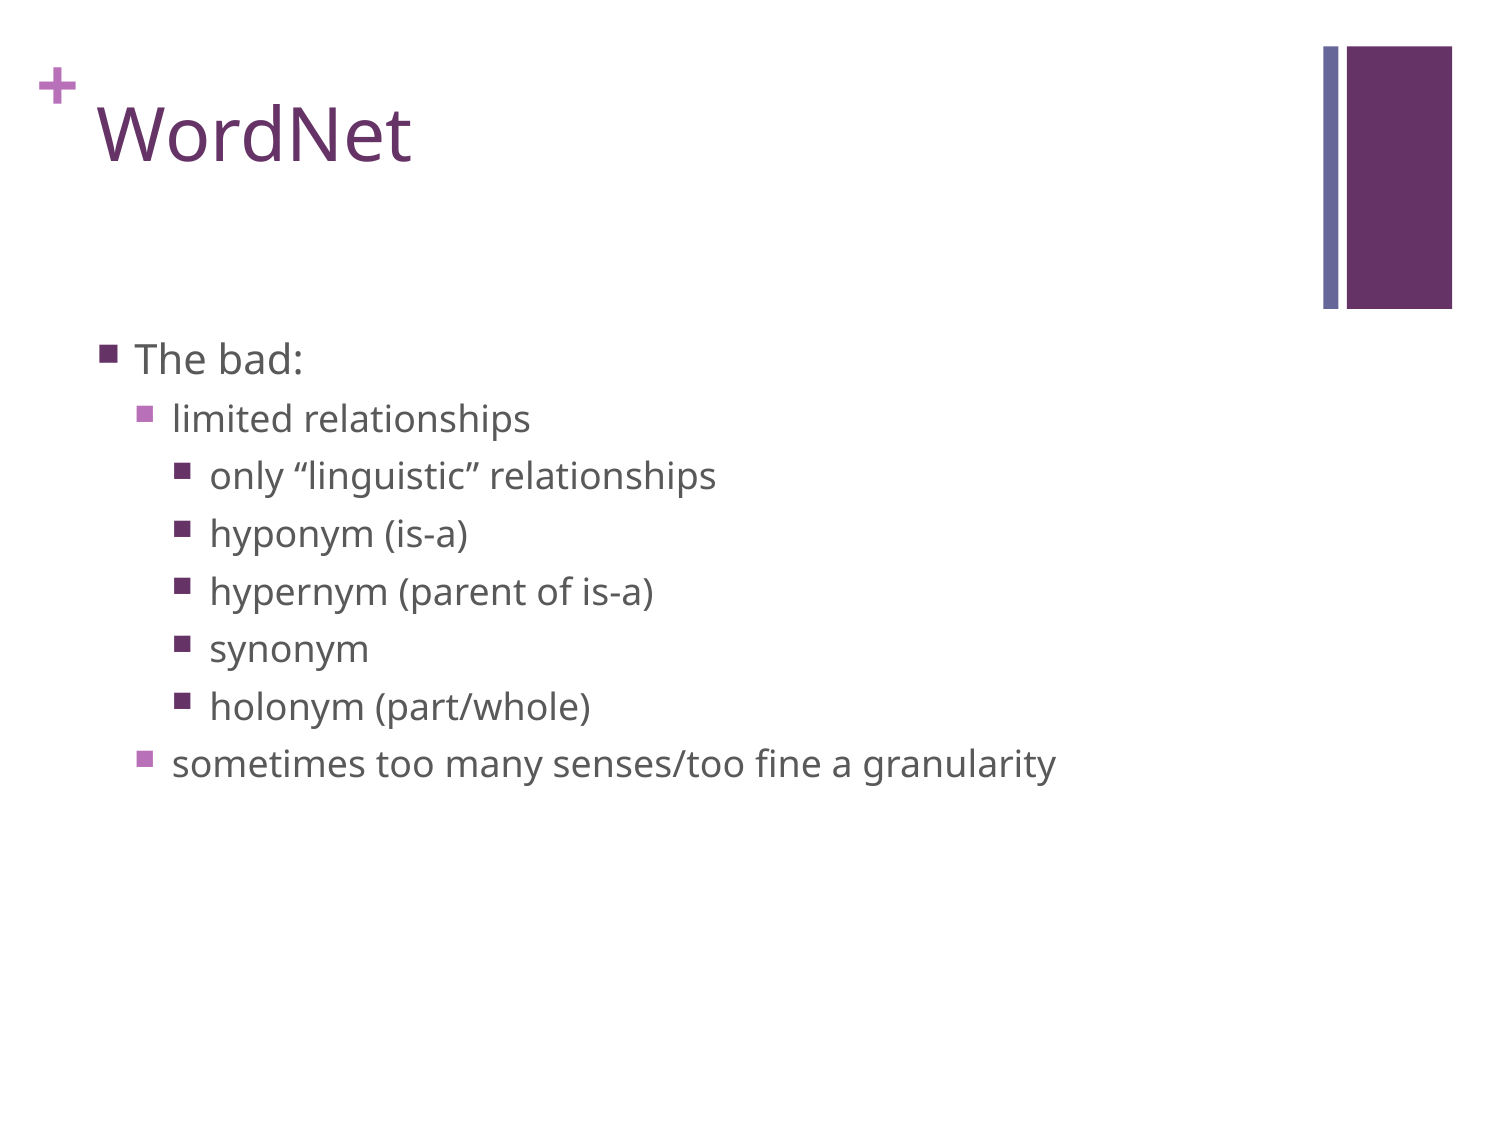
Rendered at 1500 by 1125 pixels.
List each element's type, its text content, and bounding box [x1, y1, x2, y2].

list The bad: limited relationships only “linguistic” relationships hyponym (is-a) hypernym (parent of is-a) synonym holonym (part/whole) sometimes too many senses/too fine a granularity [81, 324, 1322, 1005]
title WordNet [81, 79, 1322, 263]
